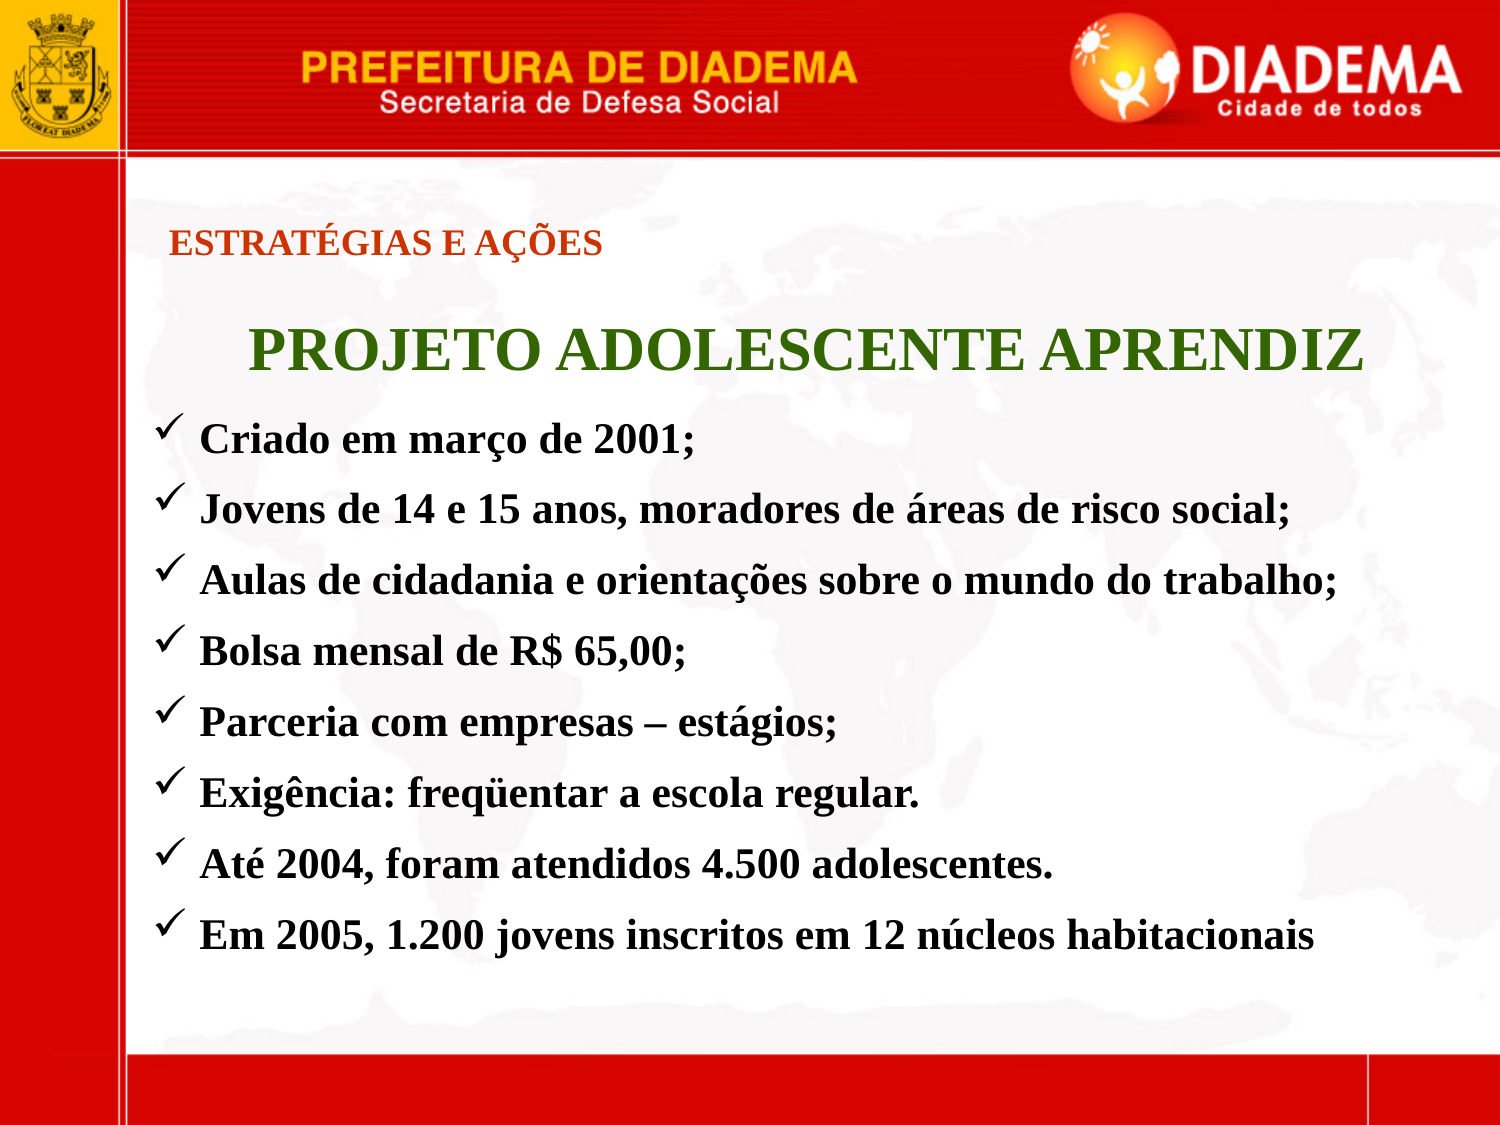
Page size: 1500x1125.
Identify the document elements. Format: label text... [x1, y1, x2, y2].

text_box ESTRATÉGIAS E AÇÕES PROJETO ADOLESCENTE APRENDIZ [154, 165, 1463, 352]
picture [0, 0, 1500, 1125]
text_box Criado em março de 2001; Jovens de 14 e 15 anos, moradores de áreas de risco social; Aulas de cidadania e orientações sobre o mundo do trabalho; Bolsa mensal de R$ 65,00; Parceria com empresas – estágios; Exigência: freqüentar a escola regular. Até 2004, foram atendidos 4.500 adolescentes. Em 2005, 1.200 jovens inscritos em 12 núcleos habitacionais [137, 352, 1500, 1125]
text_box [406, 912, 1119, 988]
